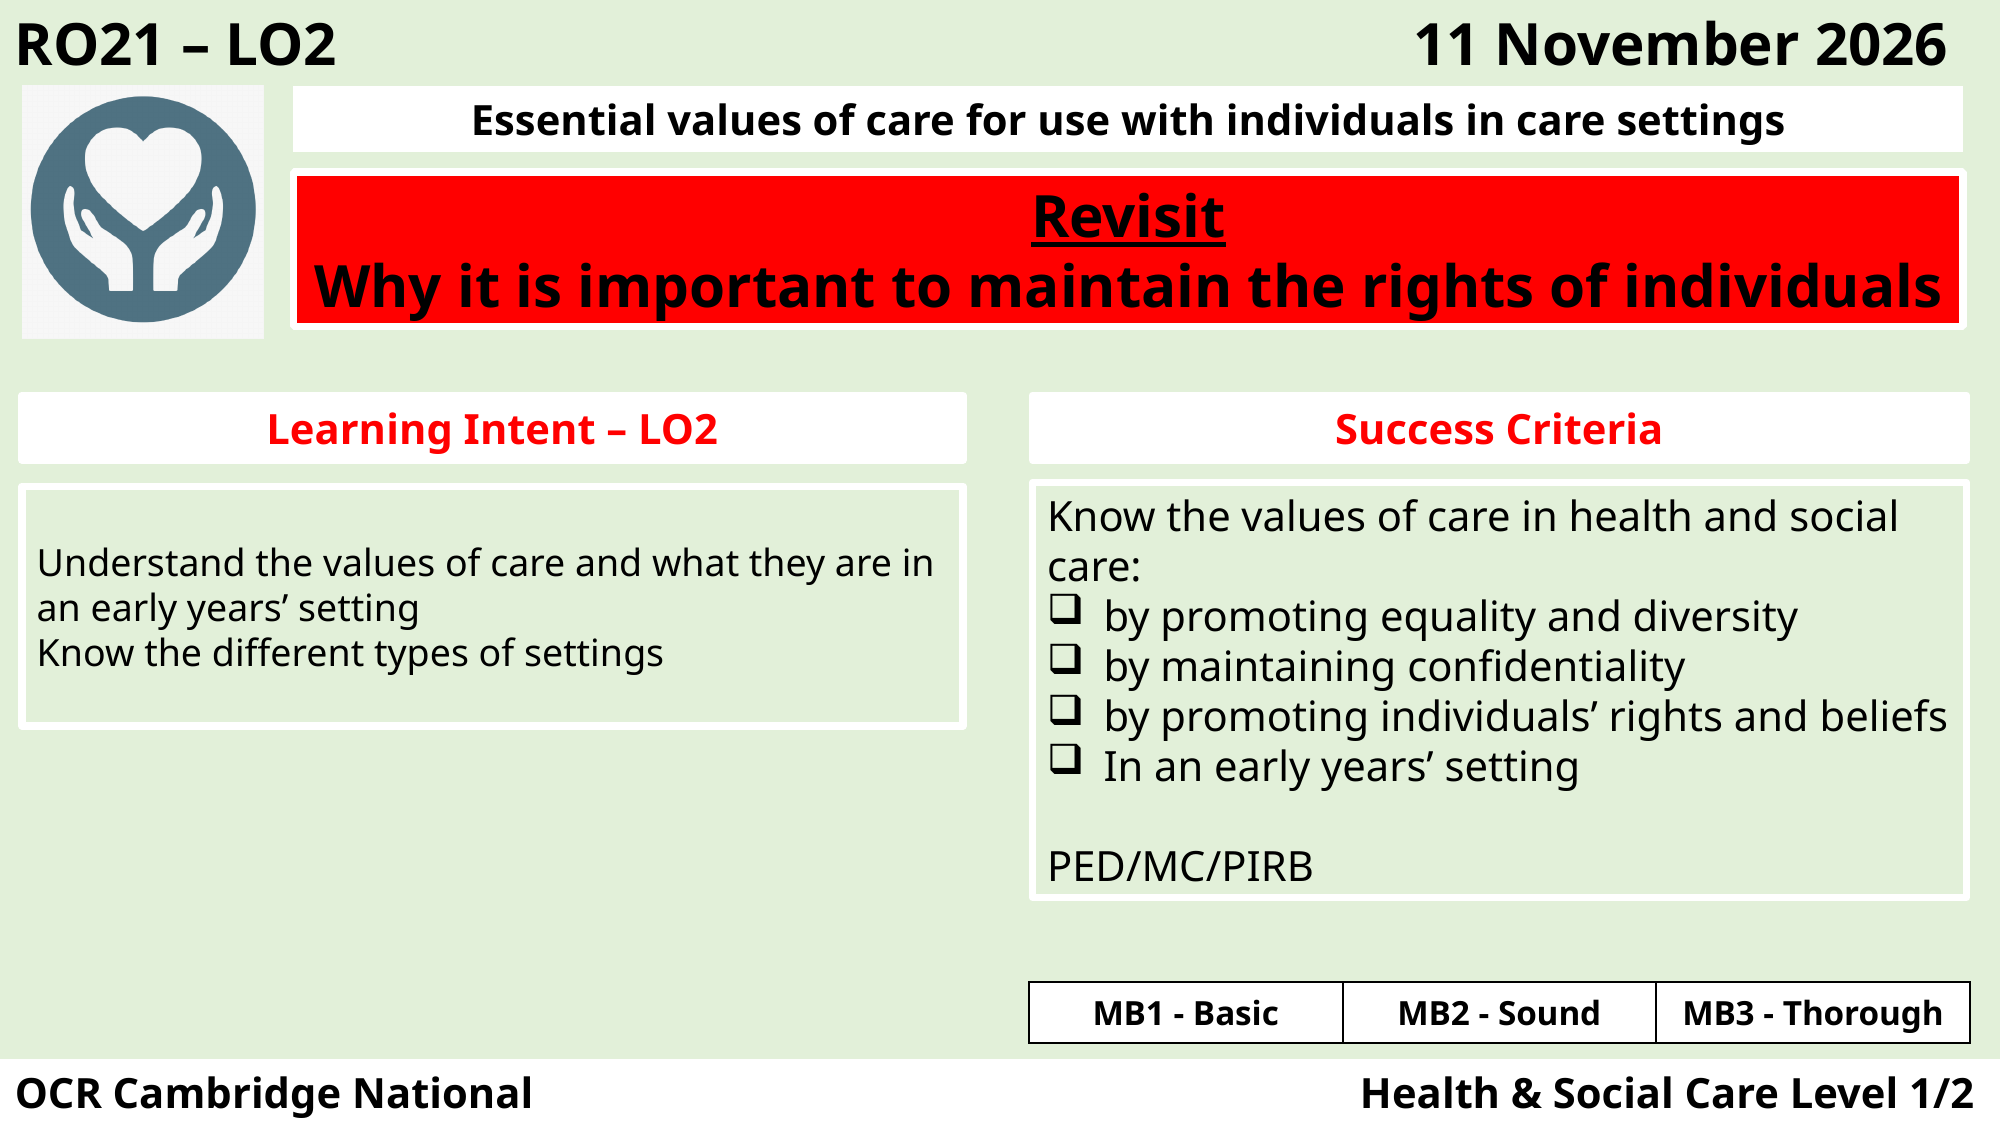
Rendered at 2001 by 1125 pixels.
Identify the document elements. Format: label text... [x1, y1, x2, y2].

text_box Health & Social Care Level 1/2 [873, 1059, 2000, 1125]
table_header MB2 - Sound [1344, 983, 1655, 1042]
table_header MB3 - Thorough [1657, 983, 1969, 1042]
text_box Learning Intent – LO2 [21, 395, 964, 461]
text_box Success Criteria [1032, 395, 1967, 461]
text_box OCR Cambridge National [0, 1059, 873, 1125]
text_box 17 September 2020 [1205, 0, 1964, 94]
text_box RO21 – LO2 [0, 0, 398, 85]
text_box Understand the values of care and what they are in an early years’ setting Know the different types of settings [21, 486, 964, 726]
text_box Know the values of care in health and social care: by promoting equality and diversity by maintaining confidentiality by promoting individuals’ rights and beliefs In an early years’ setting PED/MC/PIRB [1032, 482, 1967, 898]
table_header MB1 - Basic [1030, 983, 1342, 1042]
picture [22, 85, 264, 339]
text_box Essential values of care for use with individuals in care settings [293, 86, 1963, 152]
text_box Revisit Why it is important to maintain the rights of individuals [293, 171, 1963, 327]
